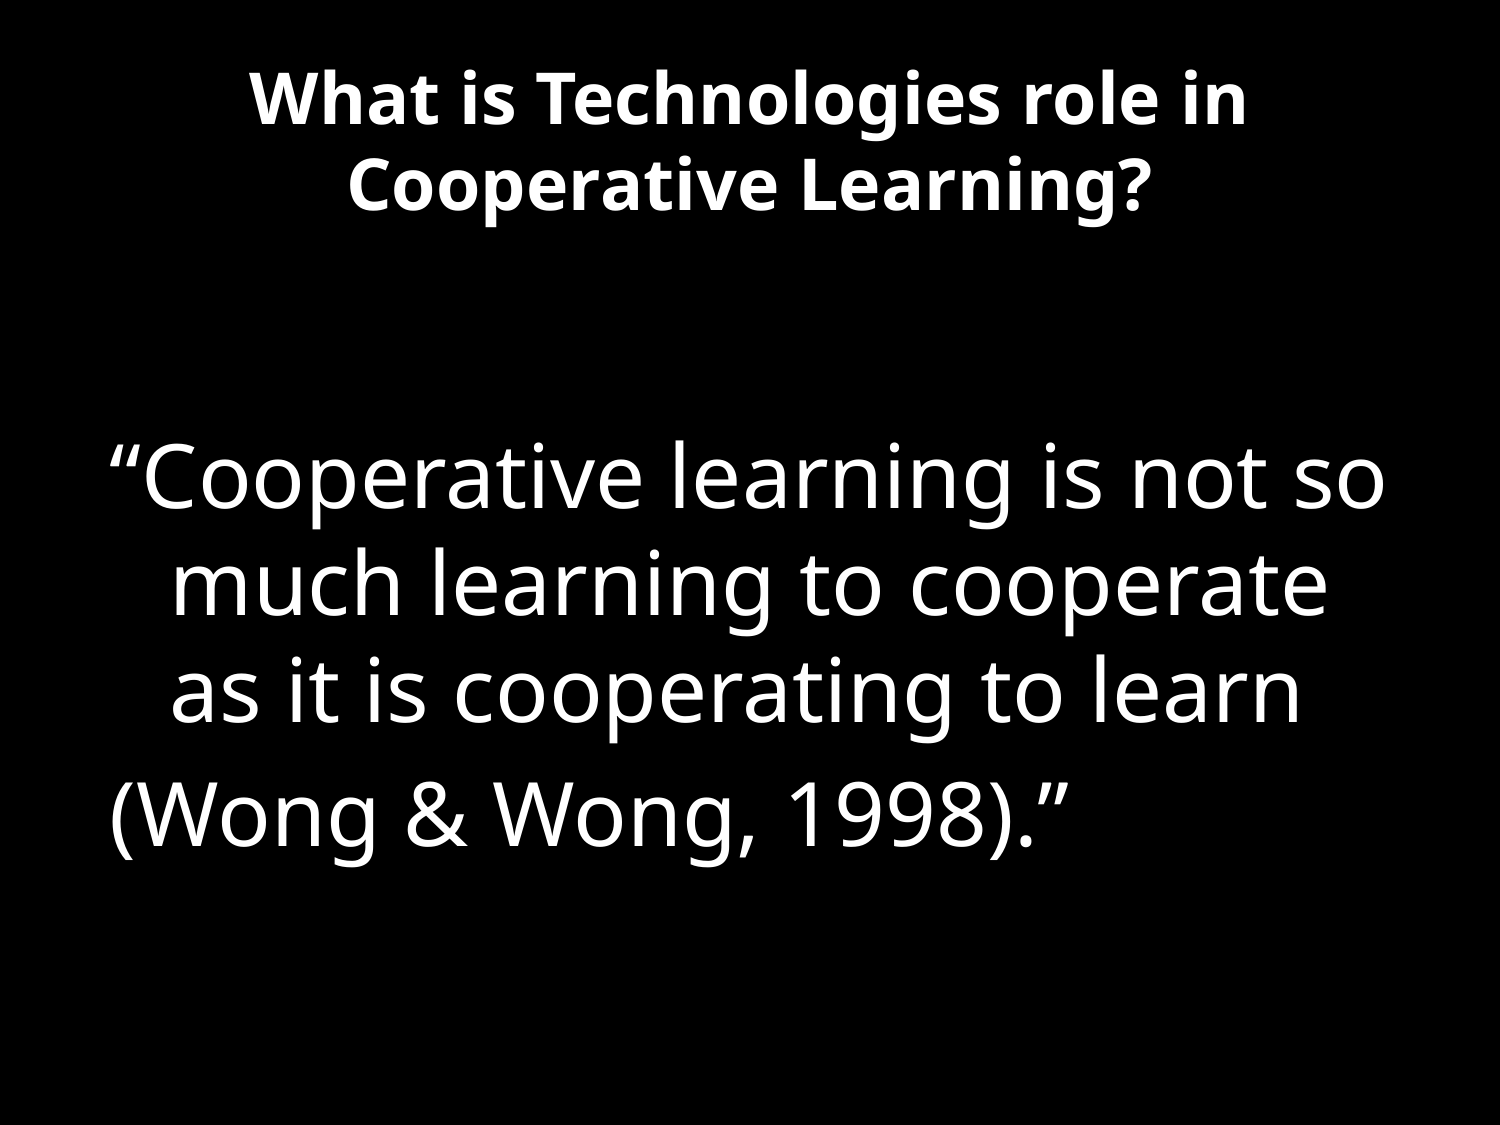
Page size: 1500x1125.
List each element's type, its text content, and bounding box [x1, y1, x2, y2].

list “Cooperative learning is not so much learning to cooperate as it is cooperating to learn (Wong & Wong, 1998).” [75, 412, 1425, 950]
title What is Technologies role in Cooperative Learning? [75, 45, 1425, 233]
